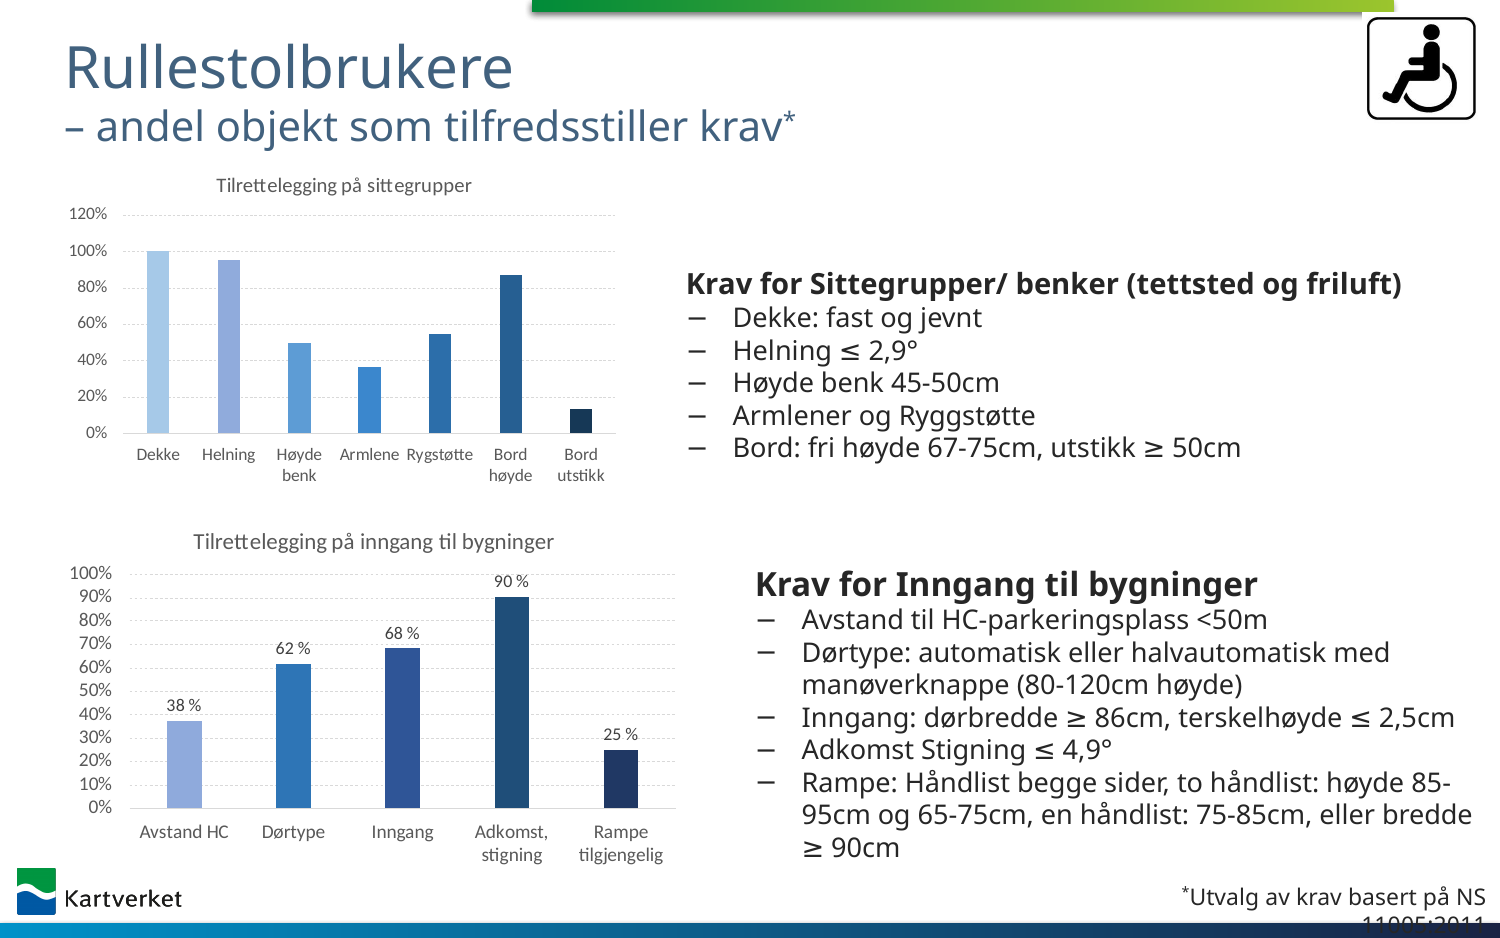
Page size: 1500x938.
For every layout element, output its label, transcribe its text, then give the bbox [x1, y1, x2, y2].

text_box *Utvalg av krav basert på NS 11005:2011 [1068, 873, 1500, 938]
text_box Krav for Inngang til bygninger Avstand til HC-parkeringsplass <50m Dørtype: automatisk eller halvautomatisk med manøverknappe (80-120cm høyde) Inngang: dørbredde ≥ 86cm, terskelhøyde ≤ 2,5cm Adkomst Stigning ≤ 4,9° Rampe: Håndlist begge sider, to håndlist: høyde 85-95cm og 65-75cm, en håndlist: 75-85cm, eller bredde ≥ 90cm [740, 555, 1491, 870]
text_box Krav for Sittegrupper/ benker (tettsted og friluft) Dekke: fast og jevnt Helning ≤ 2,9° Høyde benk 45-50cm Armlener og Ryggstøtte Bord: fri høyde 67-75cm, utstikk ≥ 50cm [670, 258, 1418, 471]
picture [62, 166, 626, 492]
text_box Rullestolbrukere – andel objekt som tilfredsstiller krav* [49, 25, 1431, 158]
picture [62, 520, 687, 874]
picture [1362, 12, 1481, 126]
